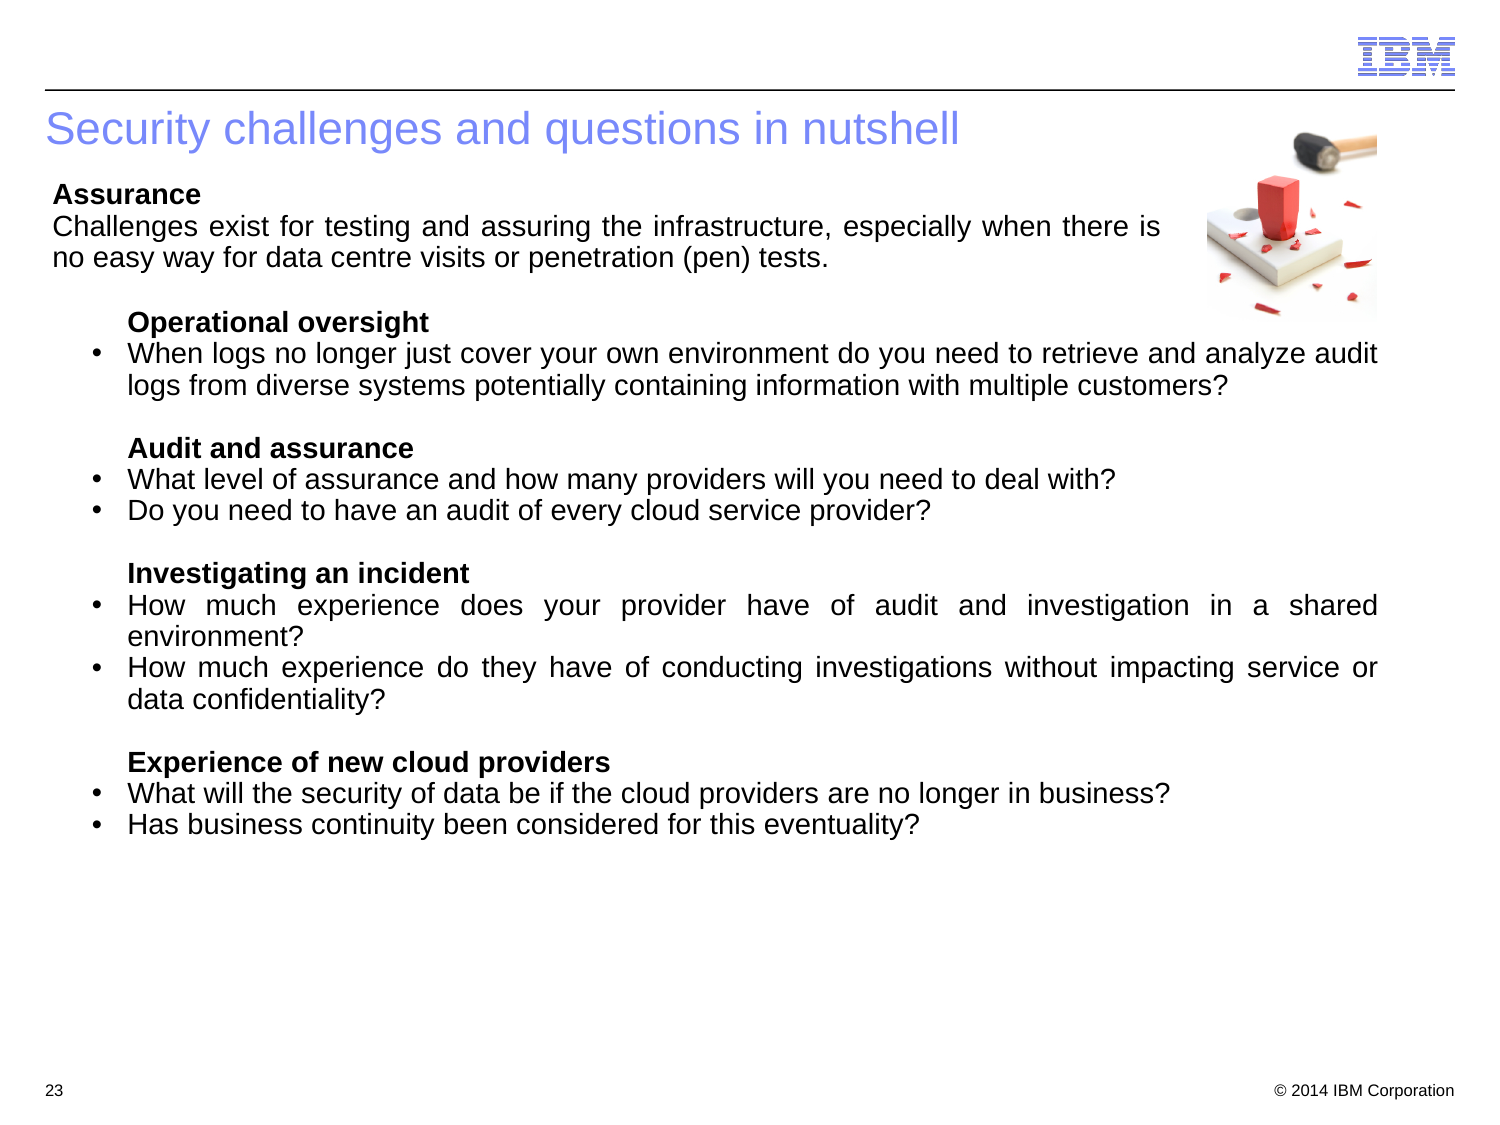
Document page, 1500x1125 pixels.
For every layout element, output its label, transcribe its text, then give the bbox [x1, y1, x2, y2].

picture [1358, 37, 1455, 76]
picture [1207, 106, 1378, 323]
text_box Operational oversight When logs no longer just cover your own environment do you need to retrieve and analyze audit logs from diverse systems potentially containing information with multiple customers? Audit and assurance What level of assurance and how many providers will you need to deal with? Do you need to have an audit of every cloud service provider? Investigating an incident How much experience does your provider have of audit and investigation in a shared environment? How much experience do they have of conducting investigations without impacting service or data confidentiality? Experience of new cloud providers What will the security of data be if the cloud providers are no longer in business? Has business continuity been considered for this eventuality? [37, 299, 1395, 849]
text_box Assurance Challenges exist for testing and assuring the infrastructure, especially when there is no easy way for data centre visits or penetration (pen) tests. [37, 172, 1178, 345]
slide_number 23 [29, 1072, 91, 1103]
title Security challenges and questions in nutshell [29, 97, 1456, 203]
